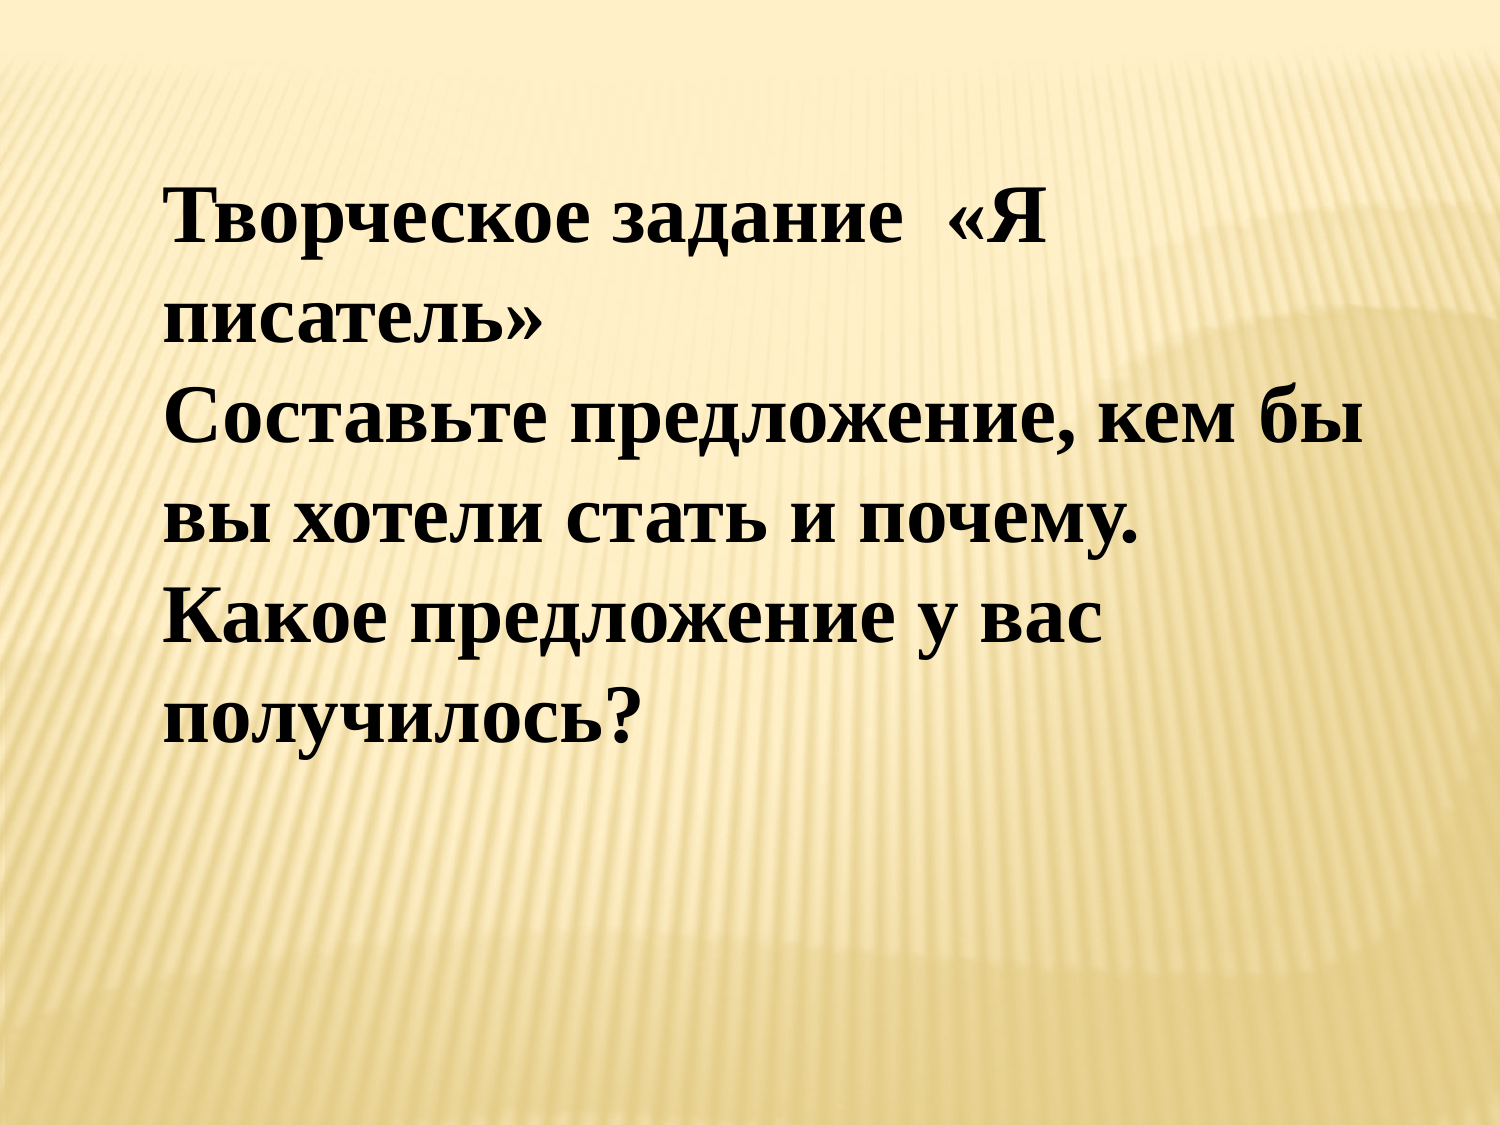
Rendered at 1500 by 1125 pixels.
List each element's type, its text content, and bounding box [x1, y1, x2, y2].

text_box Творческое задание «Я писатель» Составьте предложение, кем бы вы хотели стать и почему. Какое предложение у вас получилось? [147, 152, 1400, 767]
